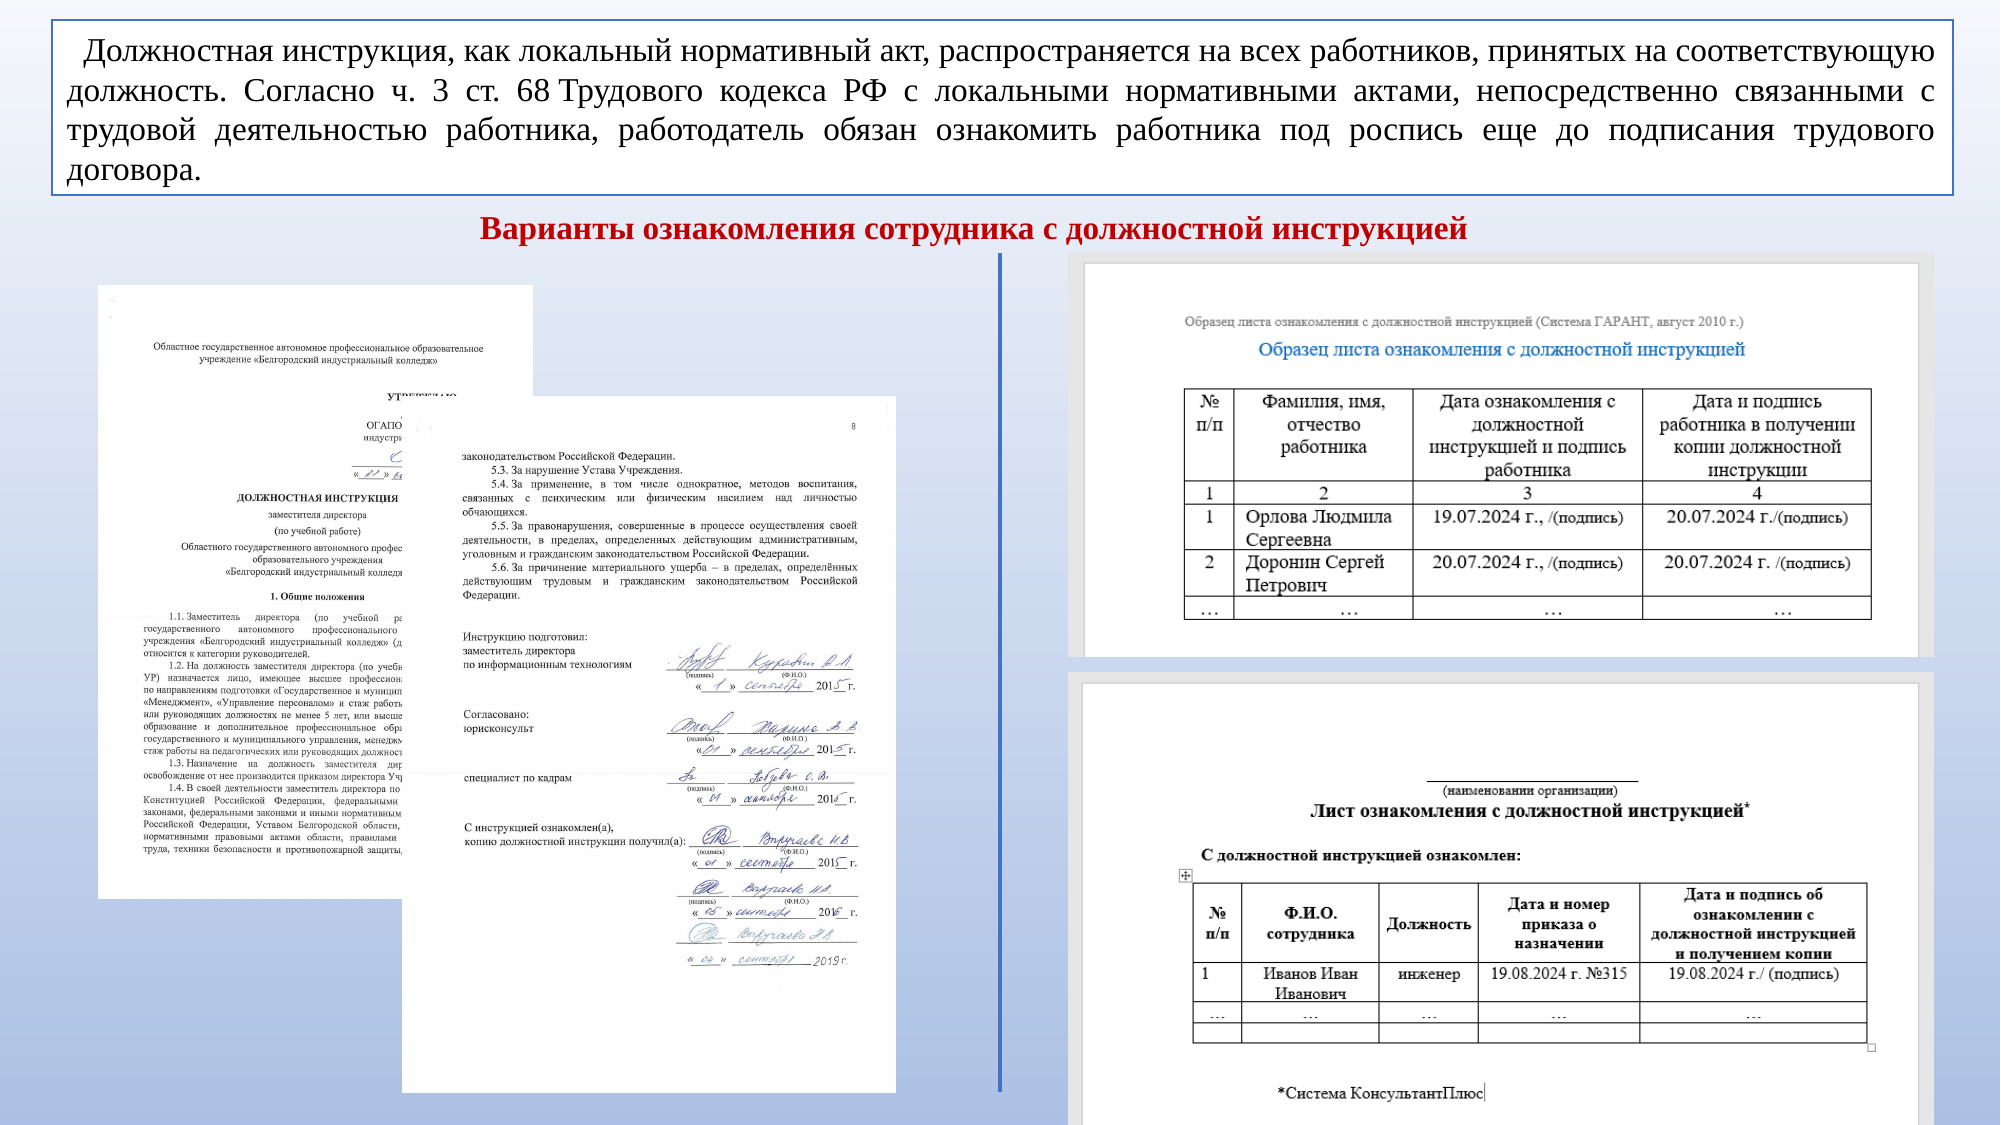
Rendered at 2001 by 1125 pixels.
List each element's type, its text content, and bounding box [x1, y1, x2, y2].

picture [98, 285, 896, 1093]
text_box Должностная инструкция, как локальный нормативный акт, распространяется на всех работников, принятых на соответствующую должность. Согласно ч. 3 ст. 68 Трудового кодекса РФ с локальными нормативными актами, непосредственно связанными с трудовой деятельностью работника, работодатель обязан ознакомить работника под роспись еще до подписания трудового договора. [51, 19, 1954, 196]
picture [1068, 672, 1934, 1125]
text_box Варианты ознакомления сотрудника с должностной инструкцией [465, 198, 1603, 254]
picture [1068, 252, 1934, 657]
